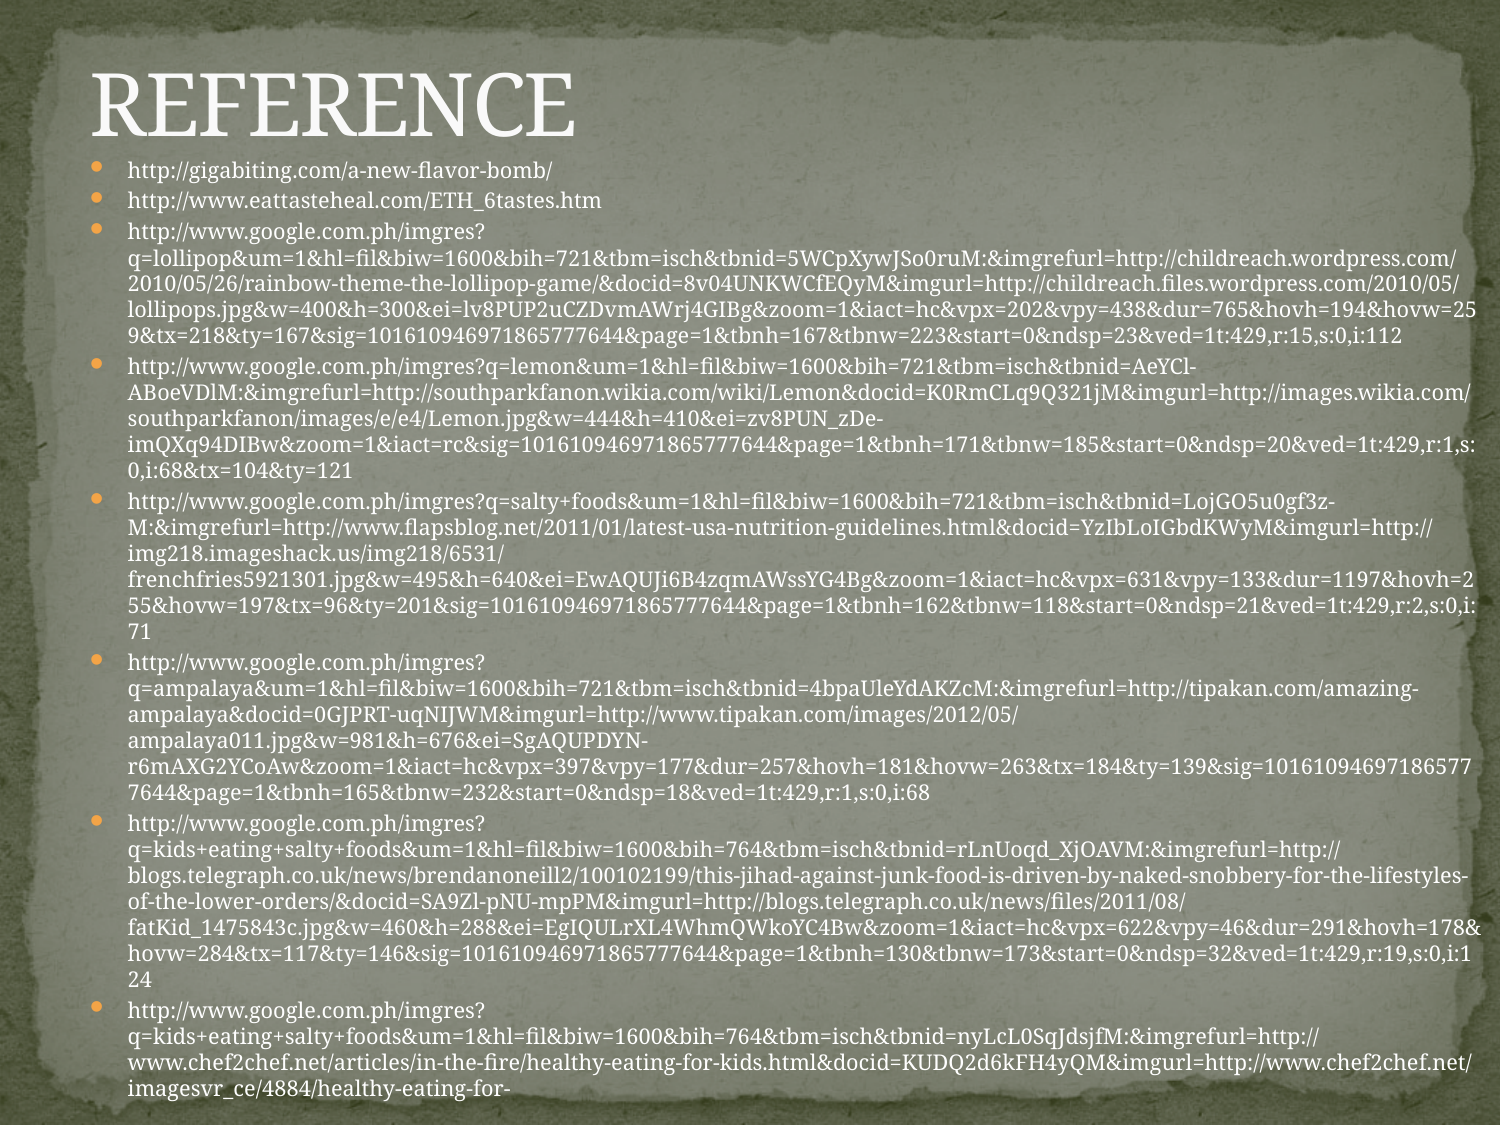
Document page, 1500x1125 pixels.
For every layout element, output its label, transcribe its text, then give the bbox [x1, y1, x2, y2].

list http://gigabiting.com/a-new-flavor-bomb/ http://www.eattasteheal.com/ETH_6tastes.htm http://www.google.com.ph/imgres?q=lollipop&um=1&hl=fil&biw=1600&bih=721&tbm=isch&tbnid=5WCpXywJSo0ruM:&imgrefurl=http://childreach.wordpress.com/2010/05/26/rainbow-theme-the-lollipop-game/&docid=8v04UNKWCfEQyM&imgurl=http://childreach.files.wordpress.com/2010/05/lollipops.jpg&w=400&h=300&ei=lv8PUP2uCZDvmAWrj4GIBg&zoom=1&iact=hc&vpx=202&vpy=438&dur=765&hovh=194&hovw=259&tx=218&ty=167&sig=101610946971865777644&page=1&tbnh=167&tbnw=223&start=0&ndsp=23&ved=1t:429,r:15,s:0,i:112 http://www.google.com.ph/imgres?q=lemon&um=1&hl=fil&biw=1600&bih=721&tbm=isch&tbnid=AeYCl-ABoeVDlM:&imgrefurl=http://southparkfanon.wikia.com/wiki/Lemon&docid=K0RmCLq9Q321jM&imgurl=http://images.wikia.com/southparkfanon/images/e/e4/Lemon.jpg&w=444&h=410&ei=zv8PUN_zDe-imQXq94DIBw&zoom=1&iact=rc&sig=101610946971865777644&page=1&tbnh=171&tbnw=185&start=0&ndsp=20&ved=1t:429,r:1,s:0,i:68&tx=104&ty=121 http://www.google.com.ph/imgres?q=salty+foods&um=1&hl=fil&biw=1600&bih=721&tbm=isch&tbnid=LojGO5u0gf3z-M:&imgrefurl=http://www.flapsblog.net/2011/01/latest-usa-nutrition-guidelines.html&docid=YzIbLoIGbdKWyM&imgurl=http://img218.imageshack.us/img218/6531/frenchfries5921301.jpg&w=495&h=640&ei=EwAQUJi6B4zqmAWssYG4Bg&zoom=1&iact=hc&vpx=631&vpy=133&dur=1197&hovh=255&hovw=197&tx=96&ty=201&sig=101610946971865777644&page=1&tbnh=162&tbnw=118&start=0&ndsp=21&ved=1t:429,r:2,s:0,i:71 http://www.google.com.ph/imgres?q=ampalaya&um=1&hl=fil&biw=1600&bih=721&tbm=isch&tbnid=4bpaUleYdAKZcM:&imgrefurl=http://tipakan.com/amazing-ampalaya&docid=0GJPRT-uqNIJWM&imgurl=http://www.tipakan.com/images/2012/05/ampalaya011.jpg&w=981&h=676&ei=SgAQUPDYN-r6mAXG2YCoAw&zoom=1&iact=hc&vpx=397&vpy=177&dur=257&hovh=181&hovw=263&tx=184&ty=139&sig=101610946971865777644&page=1&tbnh=165&tbnw=232&start=0&ndsp=18&ved=1t:429,r:1,s:0,i:68 http://www.google.com.ph/imgres?q=kids+eating+salty+foods&um=1&hl=fil&biw=1600&bih=764&tbm=isch&tbnid=rLnUoqd_XjOAVM:&imgrefurl=http://blogs.telegraph.co.uk/news/brendanoneill2/100102199/this-jihad-against-junk-food-is-driven-by-naked-snobbery-for-the-lifestyles-of-the-lower-orders/&docid=SA9Zl-pNU-mpPM&imgurl=http://blogs.telegraph.co.uk/news/files/2011/08/fatKid_1475843c.jpg&w=460&h=288&ei=EgIQULrXL4WhmQWkoYC4Bw&zoom=1&iact=hc&vpx=622&vpy=46&dur=291&hovh=178&hovw=284&tx=117&ty=146&sig=101610946971865777644&page=1&tbnh=130&tbnw=173&start=0&ndsp=32&ved=1t:429,r:19,s:0,i:124 http://www.google.com.ph/imgres?q=kids+eating+salty+foods&um=1&hl=fil&biw=1600&bih=764&tbm=isch&tbnid=nyLcL0SqJdsjfM:&imgrefurl=http://www.chef2chef.net/articles/in-the-fire/healthy-eating-for-kids.html&docid=KUDQ2d6kFH4yQM&imgurl=http://www.chef2chef.net/imagesvr_ce/4884/healthy-eating-for- [75, 149, 1500, 1125]
title REFERENCE [74, 0, 1425, 161]
